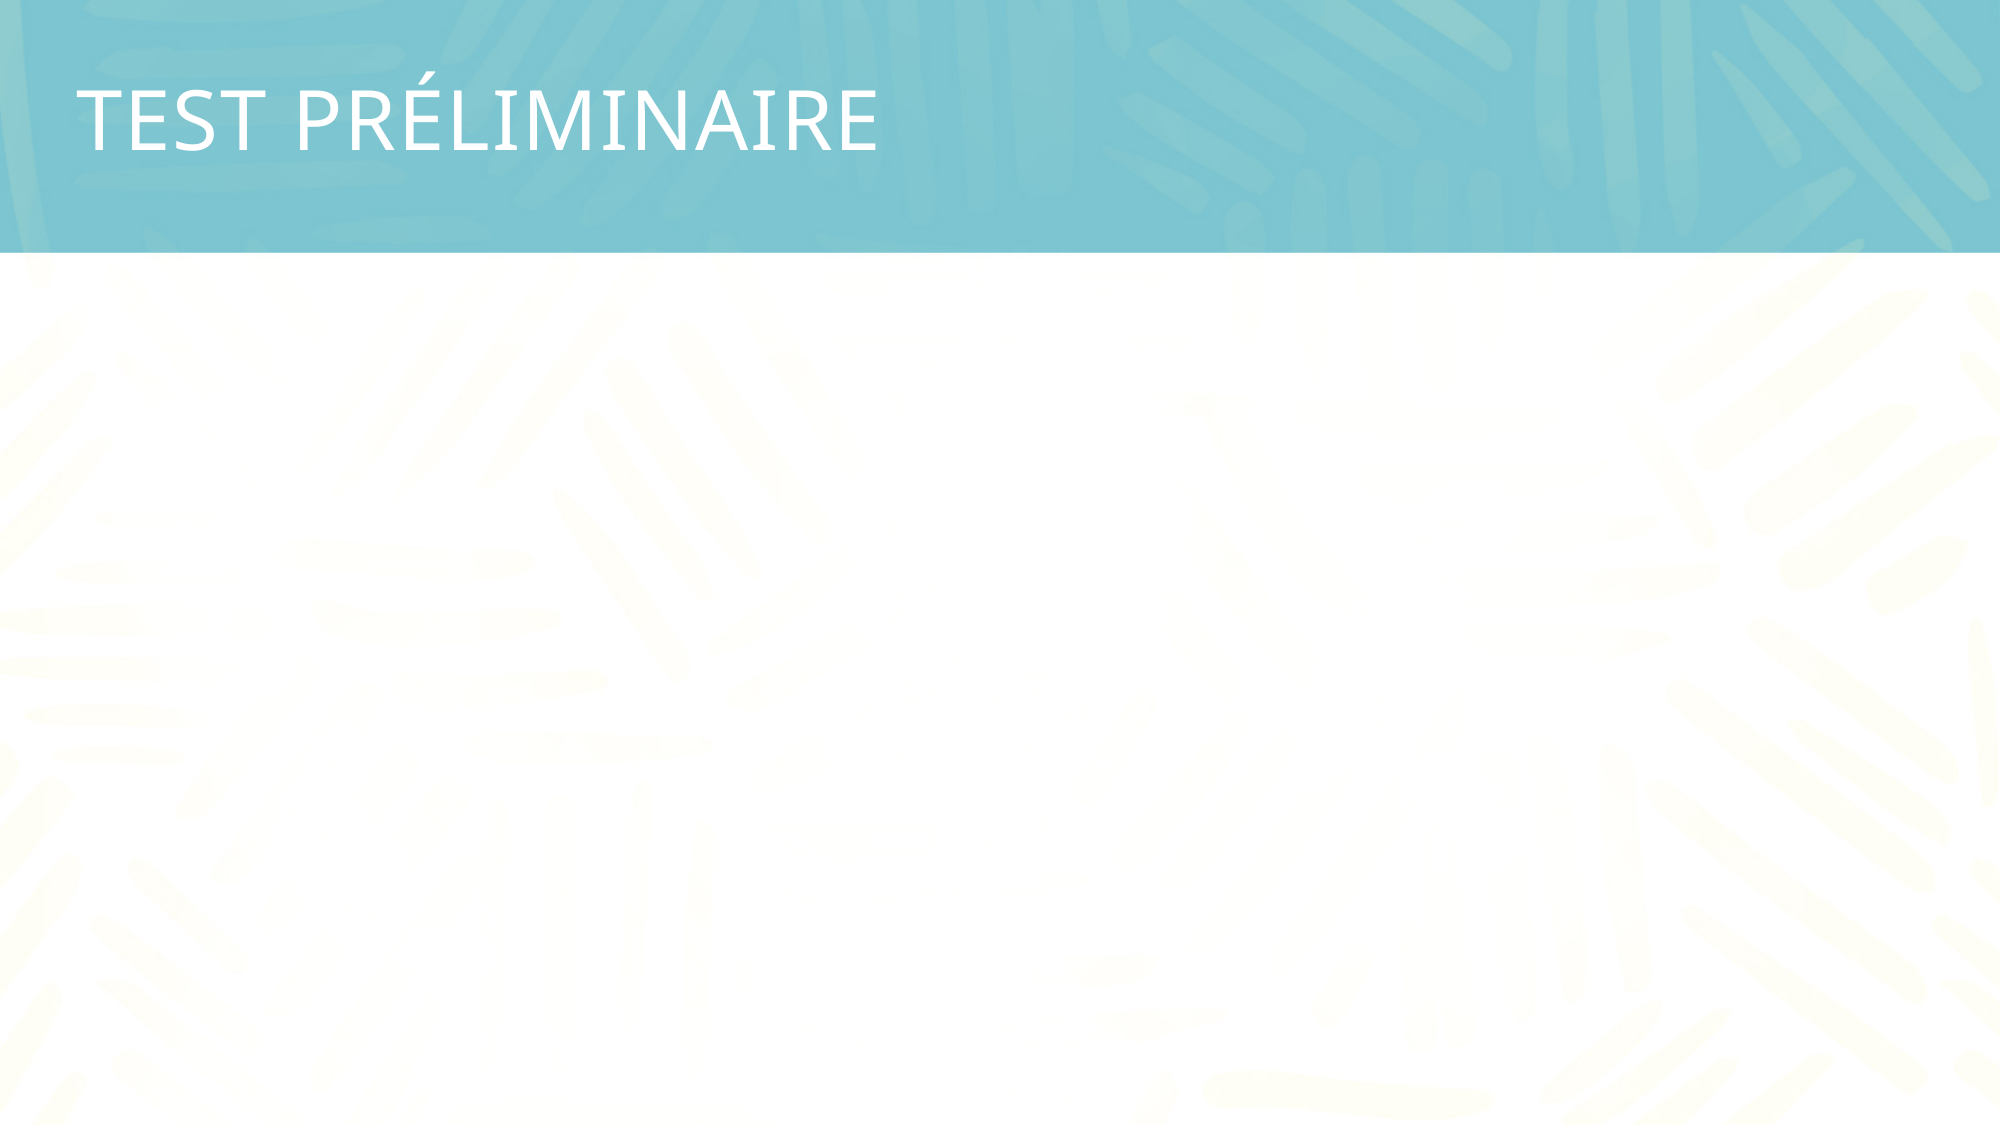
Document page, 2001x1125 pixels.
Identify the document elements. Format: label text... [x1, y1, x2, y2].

picture [0, 0, 2000, 1125]
title Test préliminaire [61, 33, 1938, 220]
